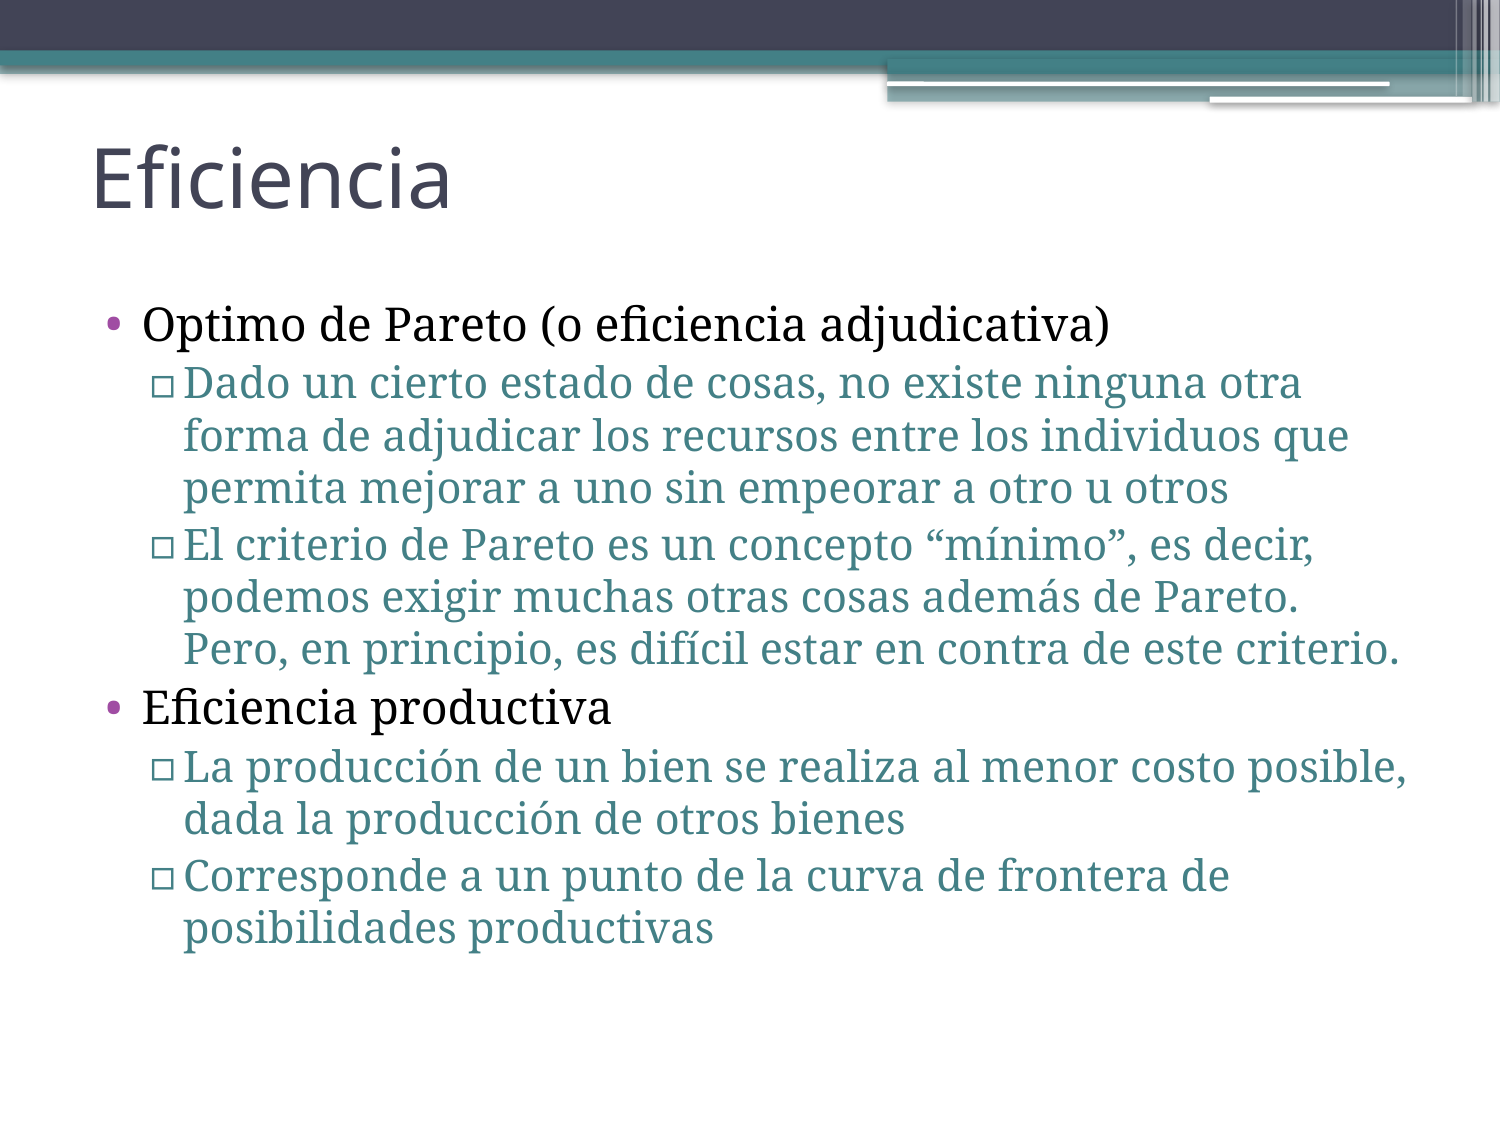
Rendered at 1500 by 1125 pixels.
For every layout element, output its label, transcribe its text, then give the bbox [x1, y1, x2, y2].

list Optimo de Pareto (o eficiencia adjudicativa) Dado un cierto estado de cosas, no existe ninguna otra forma de adjudicar los recursos entre los individuos que permita mejorar a uno sin empeorar a otro u otros El criterio de Pareto es un concepto “mínimo”, es decir, podemos exigir muchas otras cosas además de Pareto. Pero, en principio, es difícil estar en contra de este criterio. Eficiencia productiva La producción de un bien se realiza al menor costo posible, dada la producción de otros bienes Corresponde a un punto de la curva de frontera de posibilidades productivas [75, 287, 1425, 1004]
title Eficiencia [75, 87, 1425, 263]
